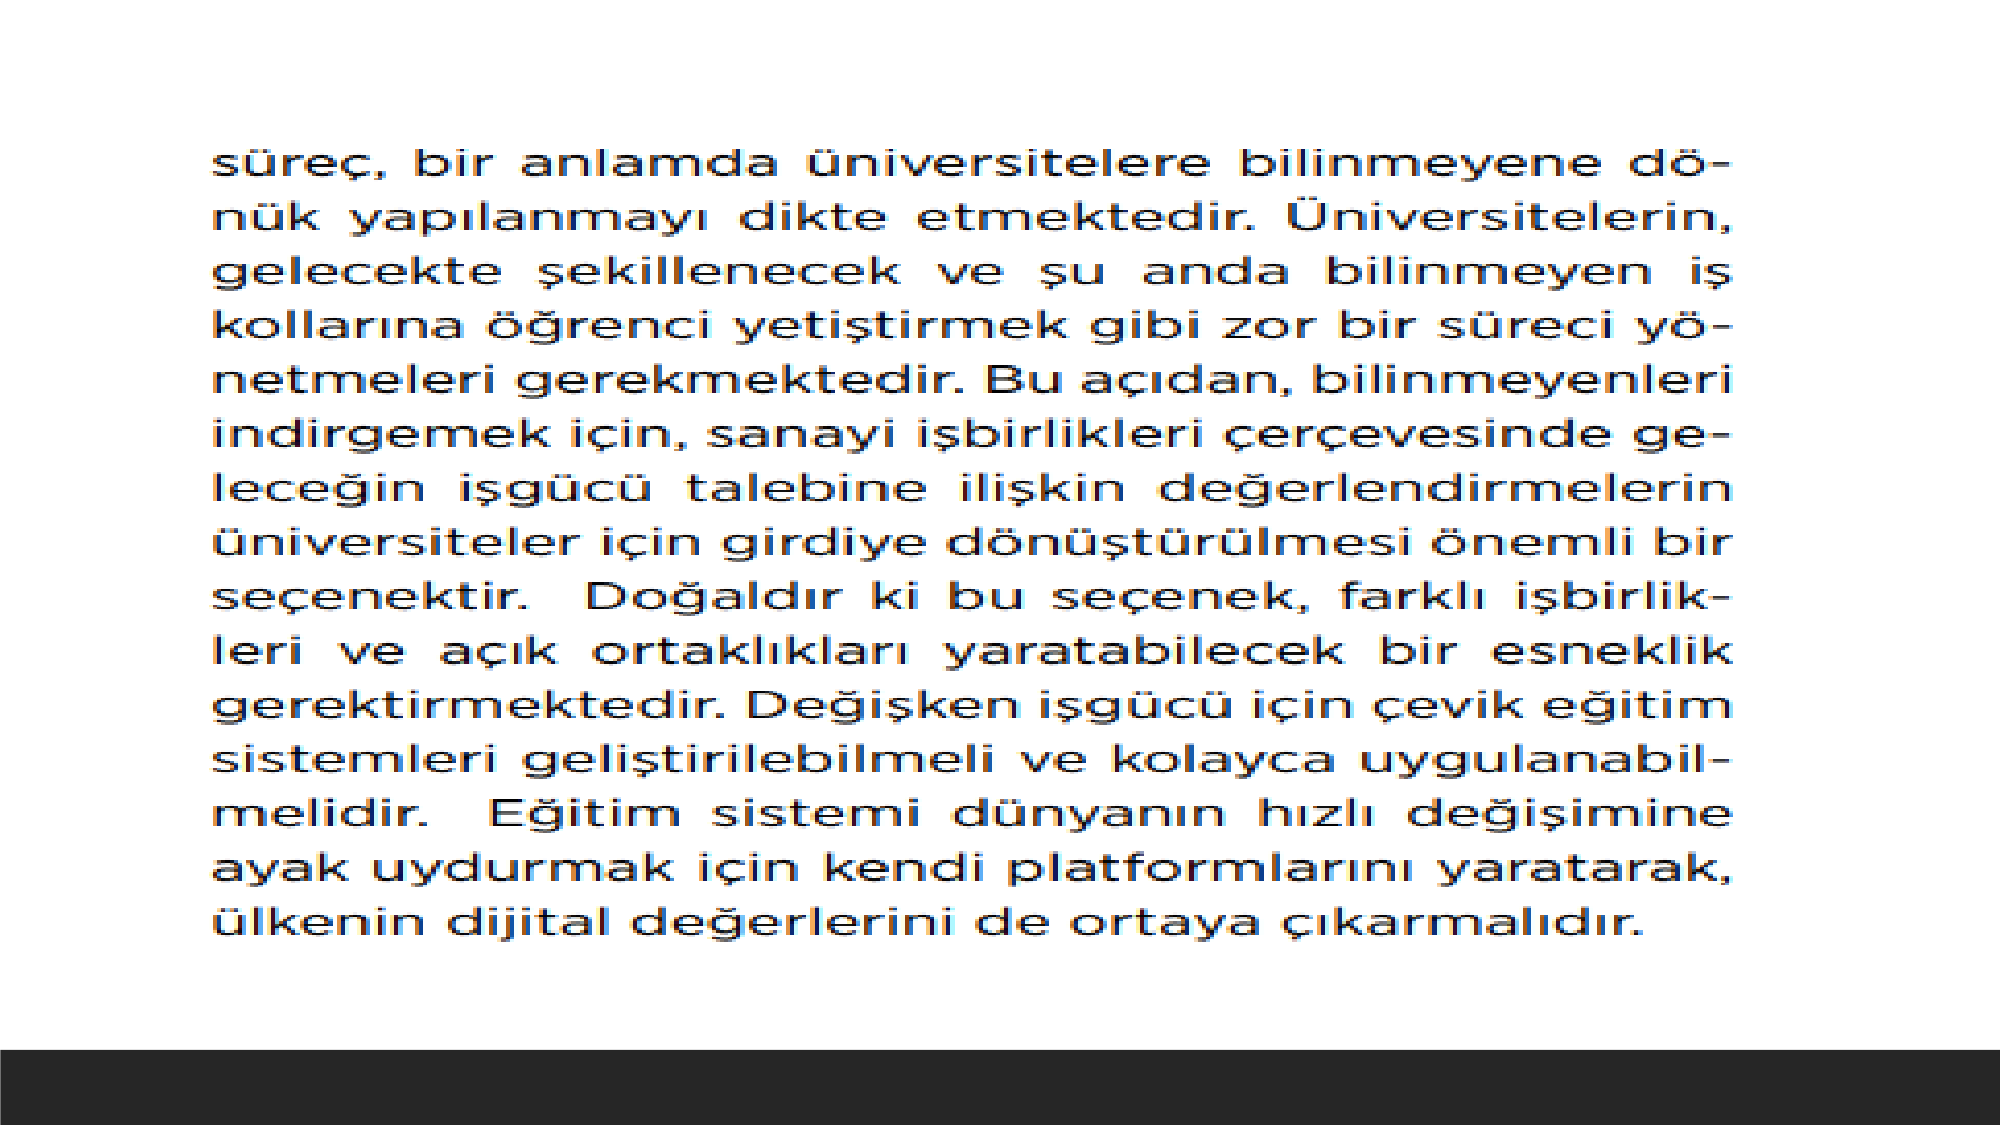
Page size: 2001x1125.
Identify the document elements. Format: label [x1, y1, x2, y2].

list [193, 149, 1849, 959]
